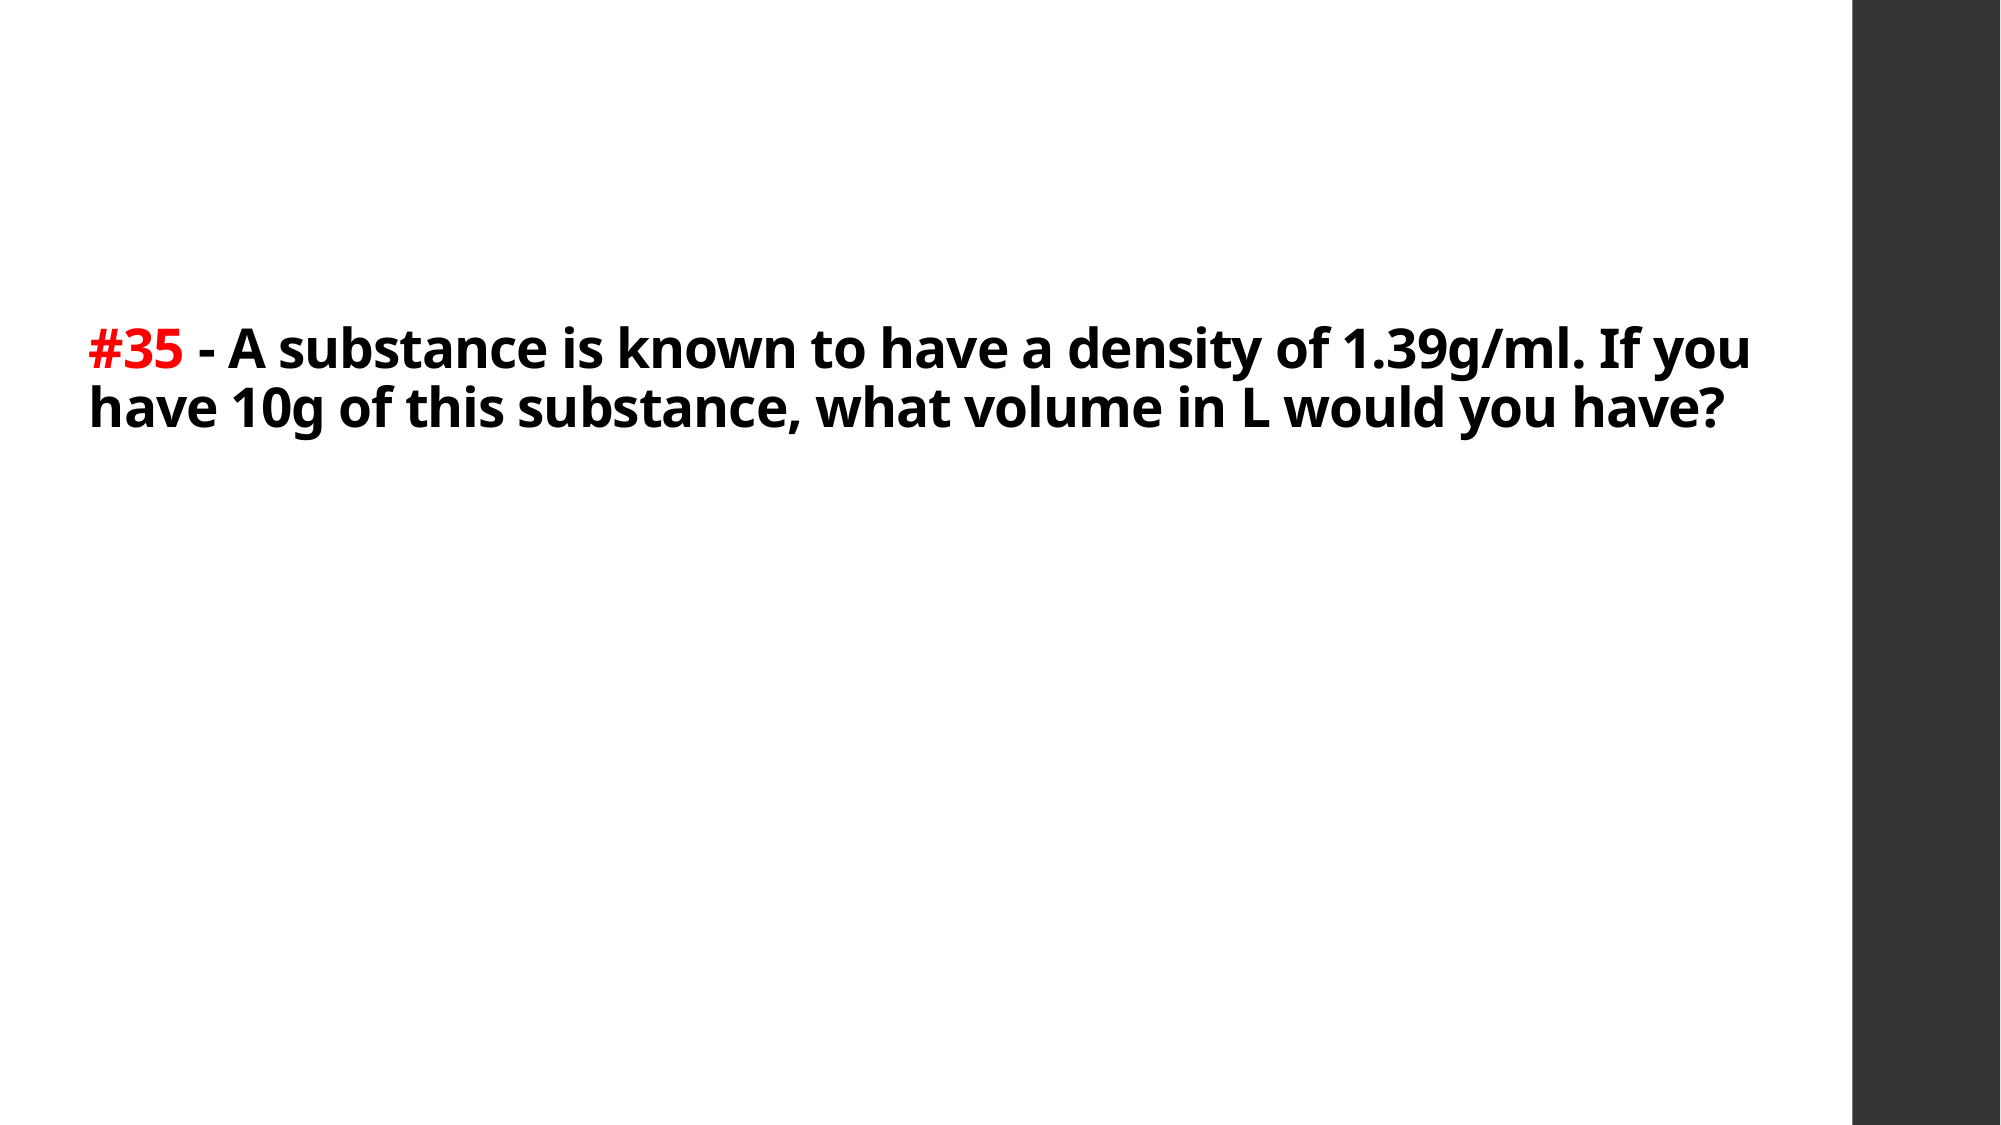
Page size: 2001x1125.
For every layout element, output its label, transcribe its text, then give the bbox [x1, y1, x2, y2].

title #35 - A substance is known to have a density of 1.39g/ml. If you have 10g of this substance, what volume in L would you have? [73, 260, 1780, 514]
